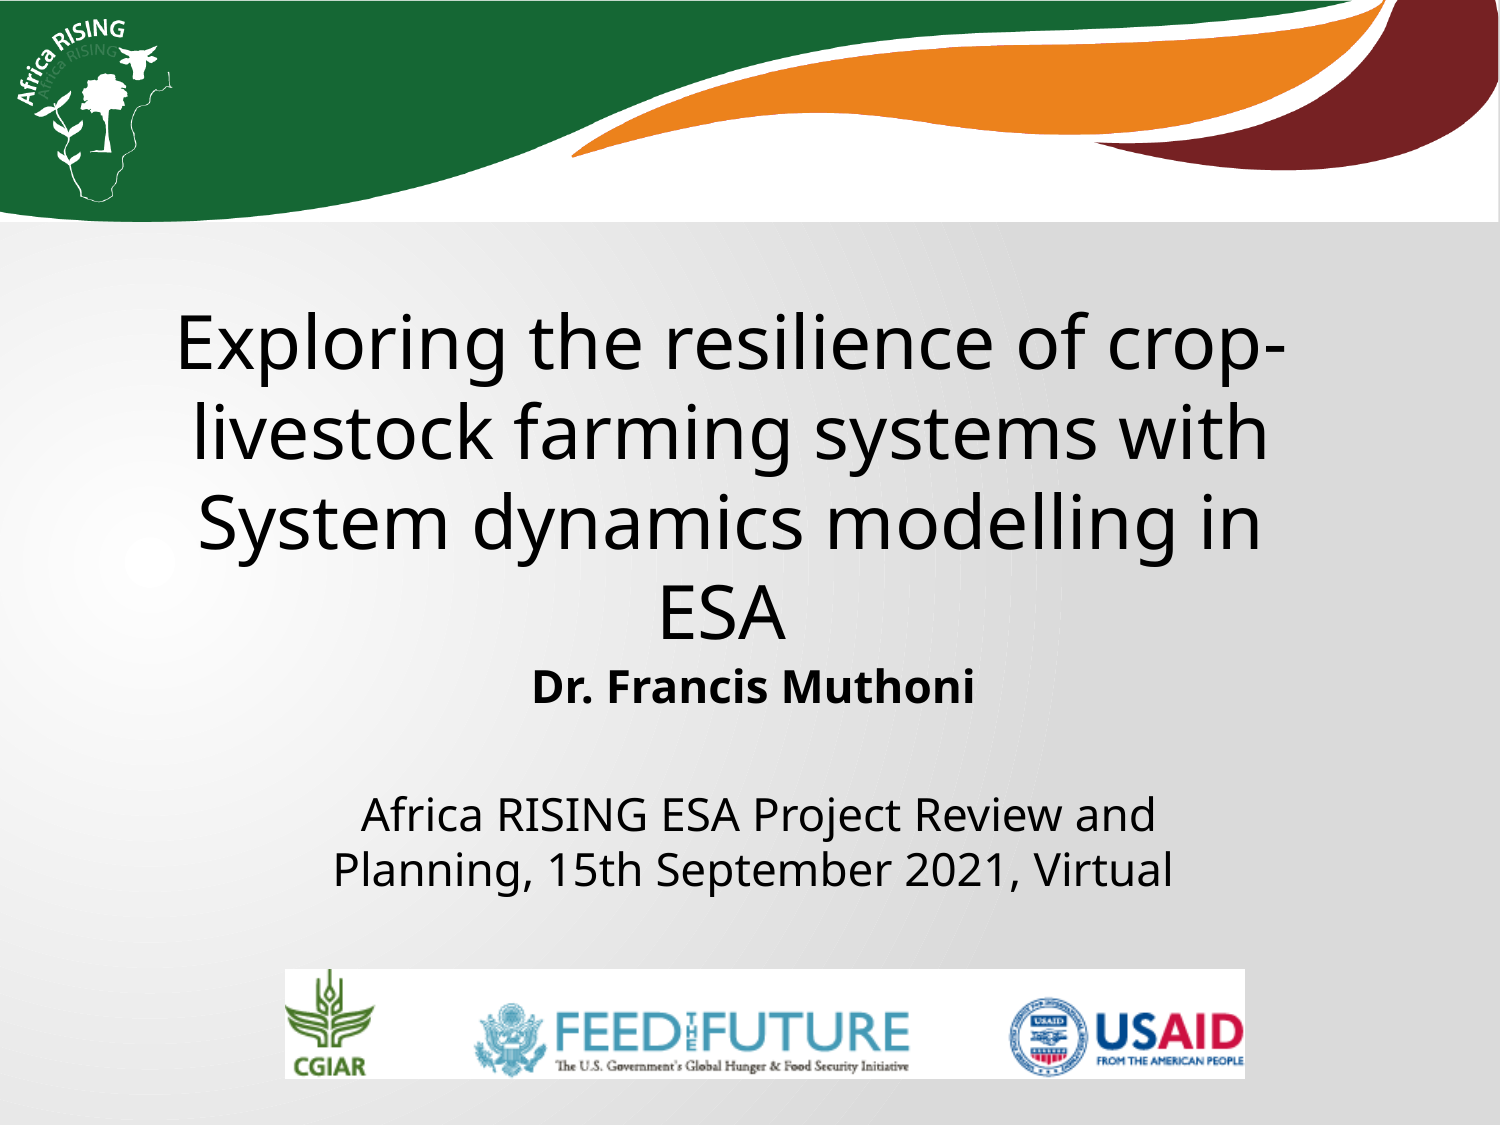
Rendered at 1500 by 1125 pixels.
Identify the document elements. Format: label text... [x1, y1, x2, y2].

picture [285, 969, 1245, 1079]
list Dr. Francis Muthoni Africa RISING ESA Project Review and Planning, 15th September 2021, Virtual [293, 650, 1207, 850]
picture [0, 0, 1499, 222]
list Exploring the resilience of crop-livestock farming systems with System dynamics modelling in ESA [137, 287, 1307, 475]
